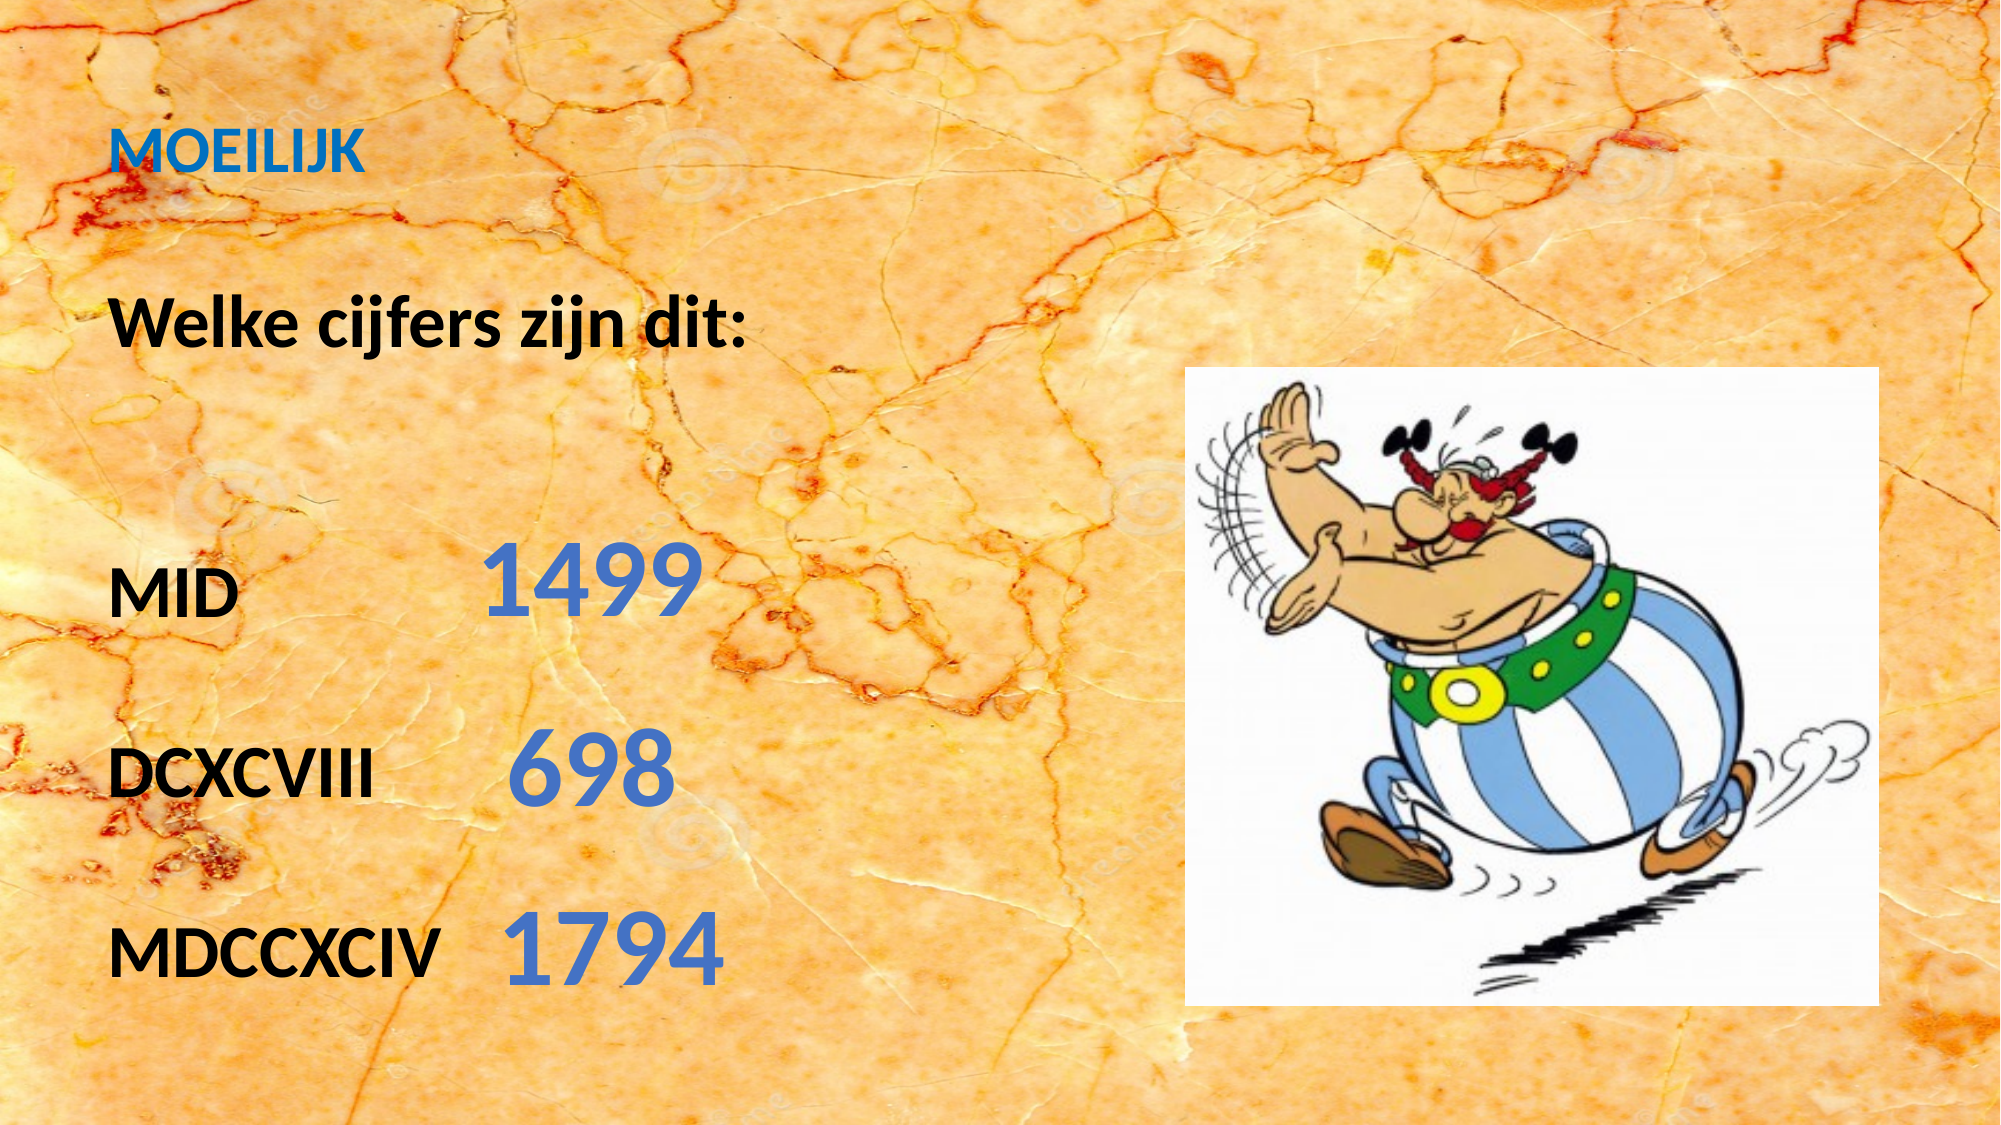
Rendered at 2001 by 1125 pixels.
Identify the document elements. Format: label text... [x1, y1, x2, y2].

text_box Welke cijfers zijn dit: MID DCXCVIII MDCCXCIV [92, 265, 787, 1001]
text_box MOEILIJK [92, 98, 493, 193]
text_box 698 [491, 686, 693, 837]
text_box 1499 [461, 496, 720, 647]
text_box 1794 [482, 865, 741, 1016]
picture [0, 0, 2001, 1125]
